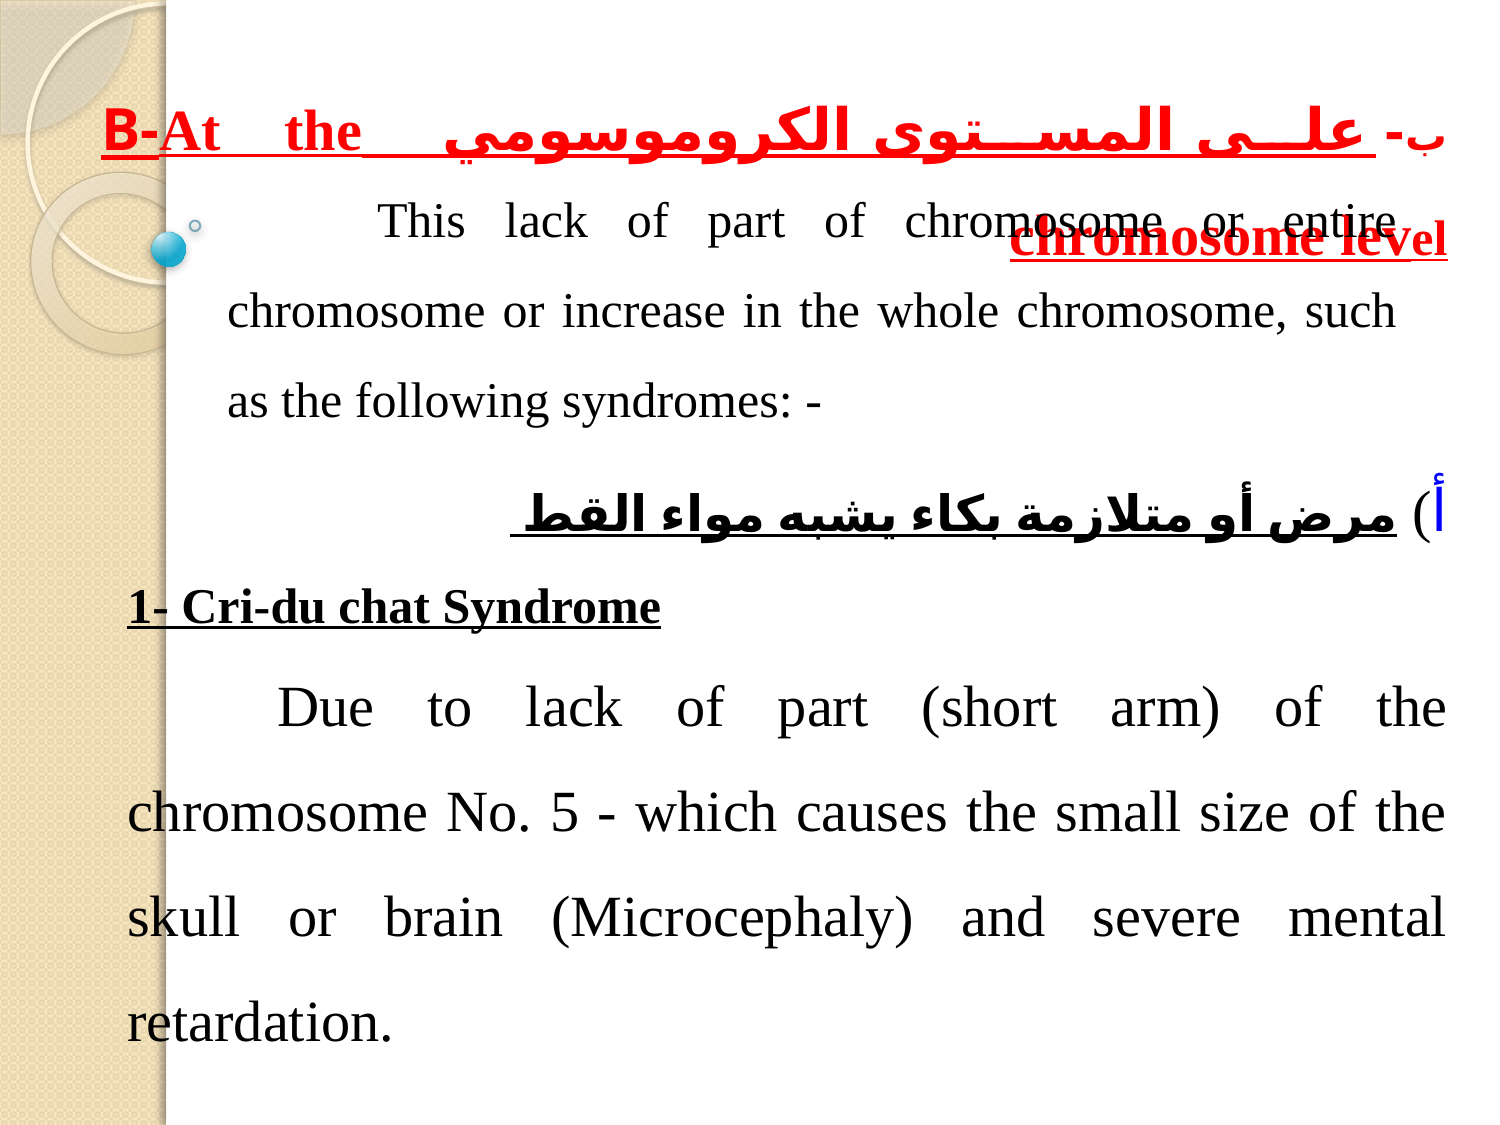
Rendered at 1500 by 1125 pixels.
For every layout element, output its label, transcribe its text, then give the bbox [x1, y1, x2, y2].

text_box ب- على المستوى الكروموسومي B-At the chromosome level [37, 49, 1463, 275]
text_box أ) مرض أو متلازمة بكاء يشبه مواء القط 1- Cri-du chat Syndrome Due to lack of part (short arm) of the chromosome No. 5 - which causes the small size of the skull or brain (Microcephaly) and severe mental retardation. [112, 430, 1463, 1061]
text_box This lack of part of chromosome or entire chromosome or increase in the whole chromosome, such as the following syndromes: - [212, 149, 1413, 430]
